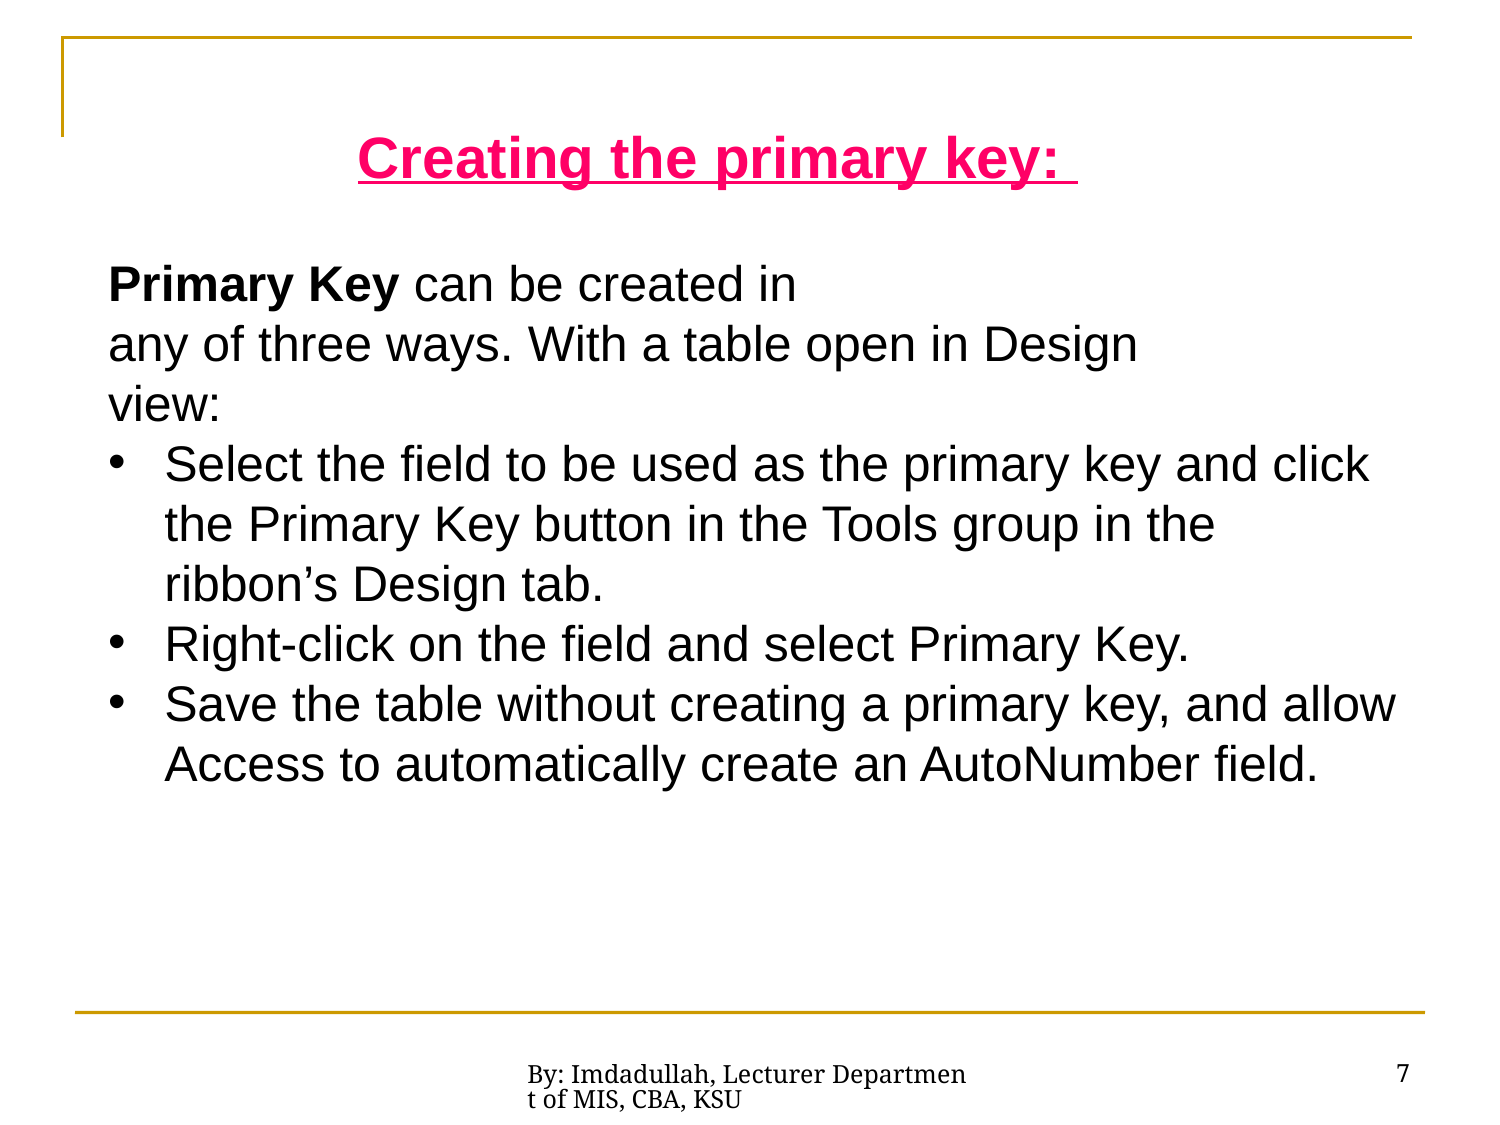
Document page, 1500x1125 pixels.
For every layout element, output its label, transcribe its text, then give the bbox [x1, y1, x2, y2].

text_box Creating the primary key: [125, 112, 1300, 268]
slide_number 7 [1074, 1024, 1425, 1100]
text_box Primary Key can be created in any of three ways. With a table open in Design view: Select the field to be used as the primary key and click the Primary Key button in the Tools group in the ribbon’s Design tab. Right-click on the field and select Primary Key. Save the table without creating a primary key, and allow Access to automatically create an AutoNumber field. [93, 243, 1419, 859]
footer By: Imdadullah, Lecturer Department of MIS, CBA, KSU [512, 1025, 988, 1100]
